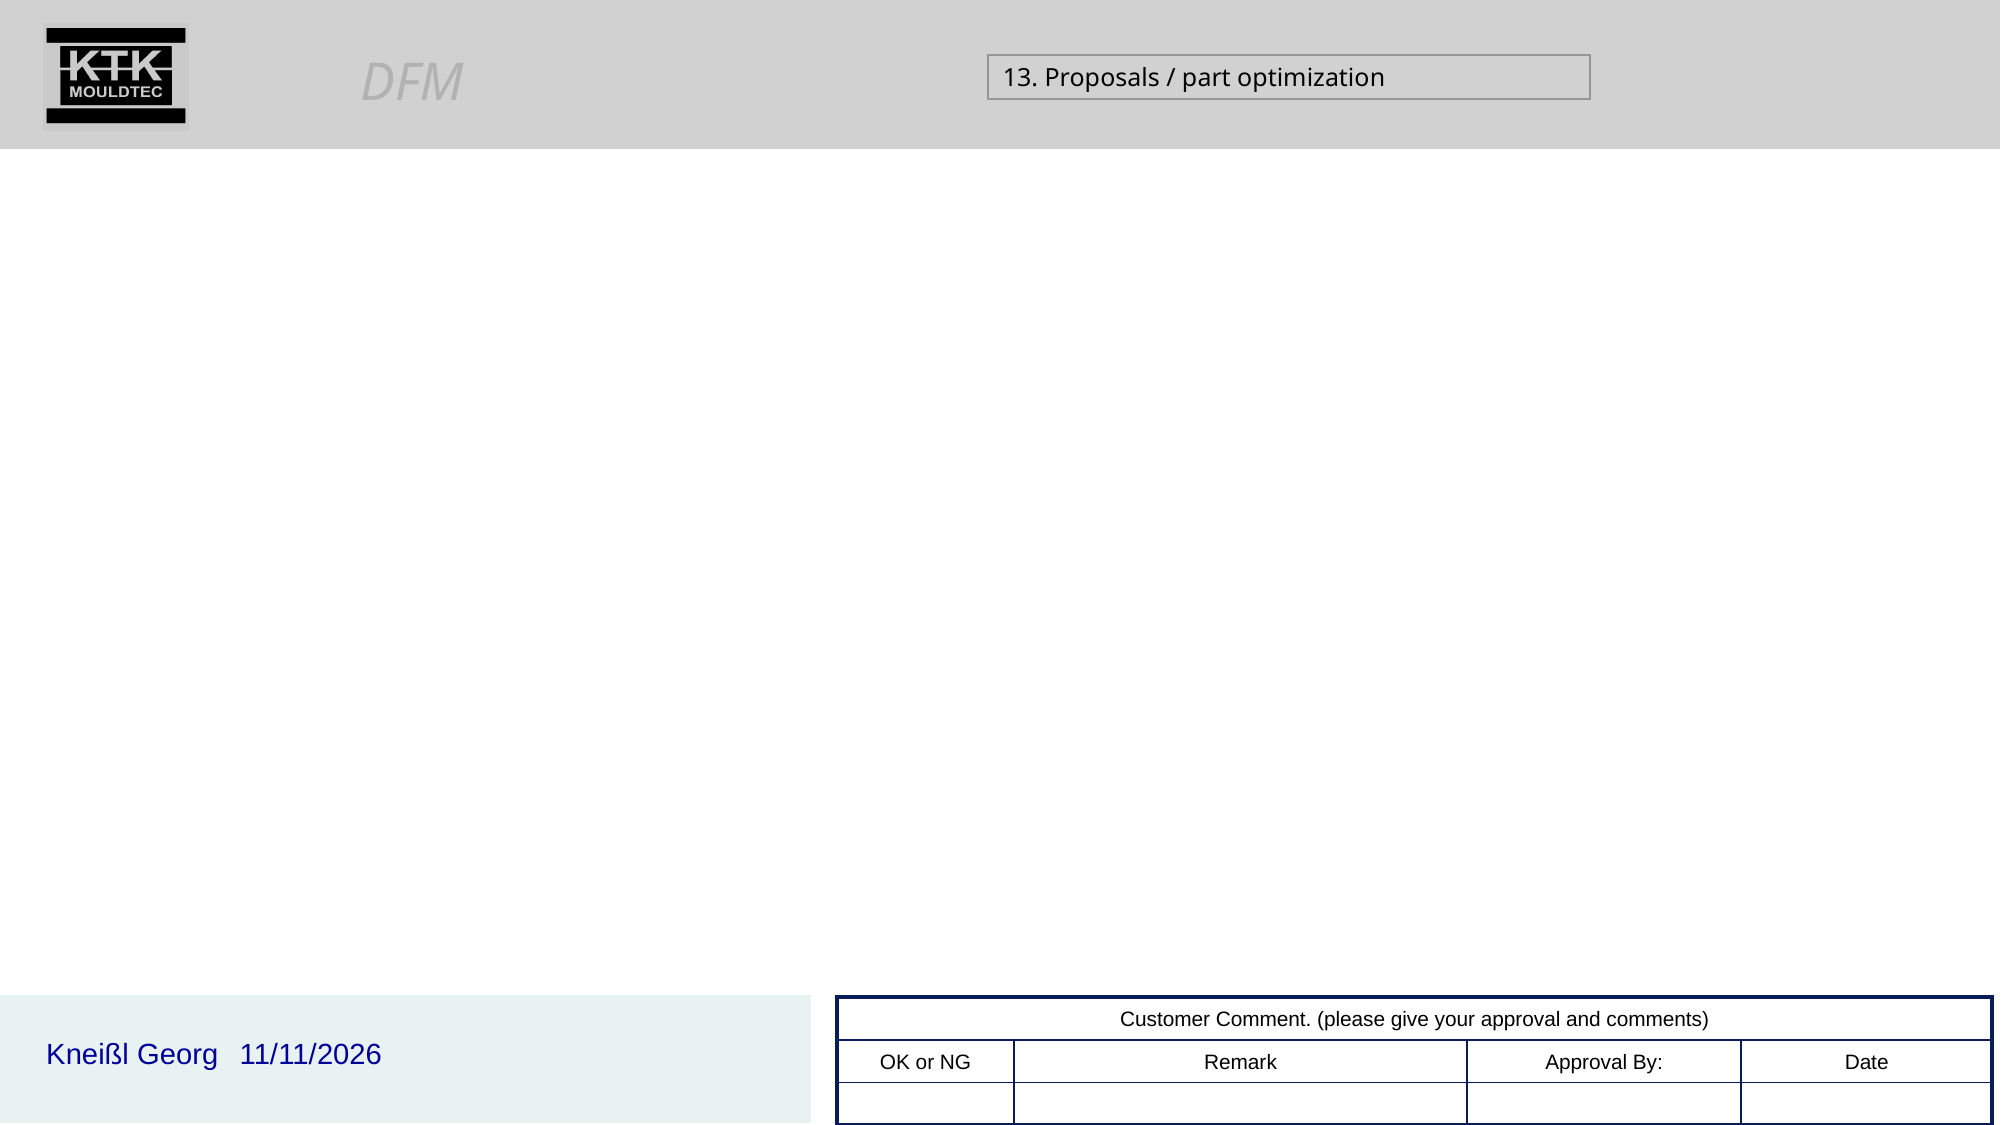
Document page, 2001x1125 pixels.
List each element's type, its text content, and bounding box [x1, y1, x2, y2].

text_box 13. Proposals / part optimization [988, 54, 1591, 100]
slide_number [188, 1027, 433, 1106]
